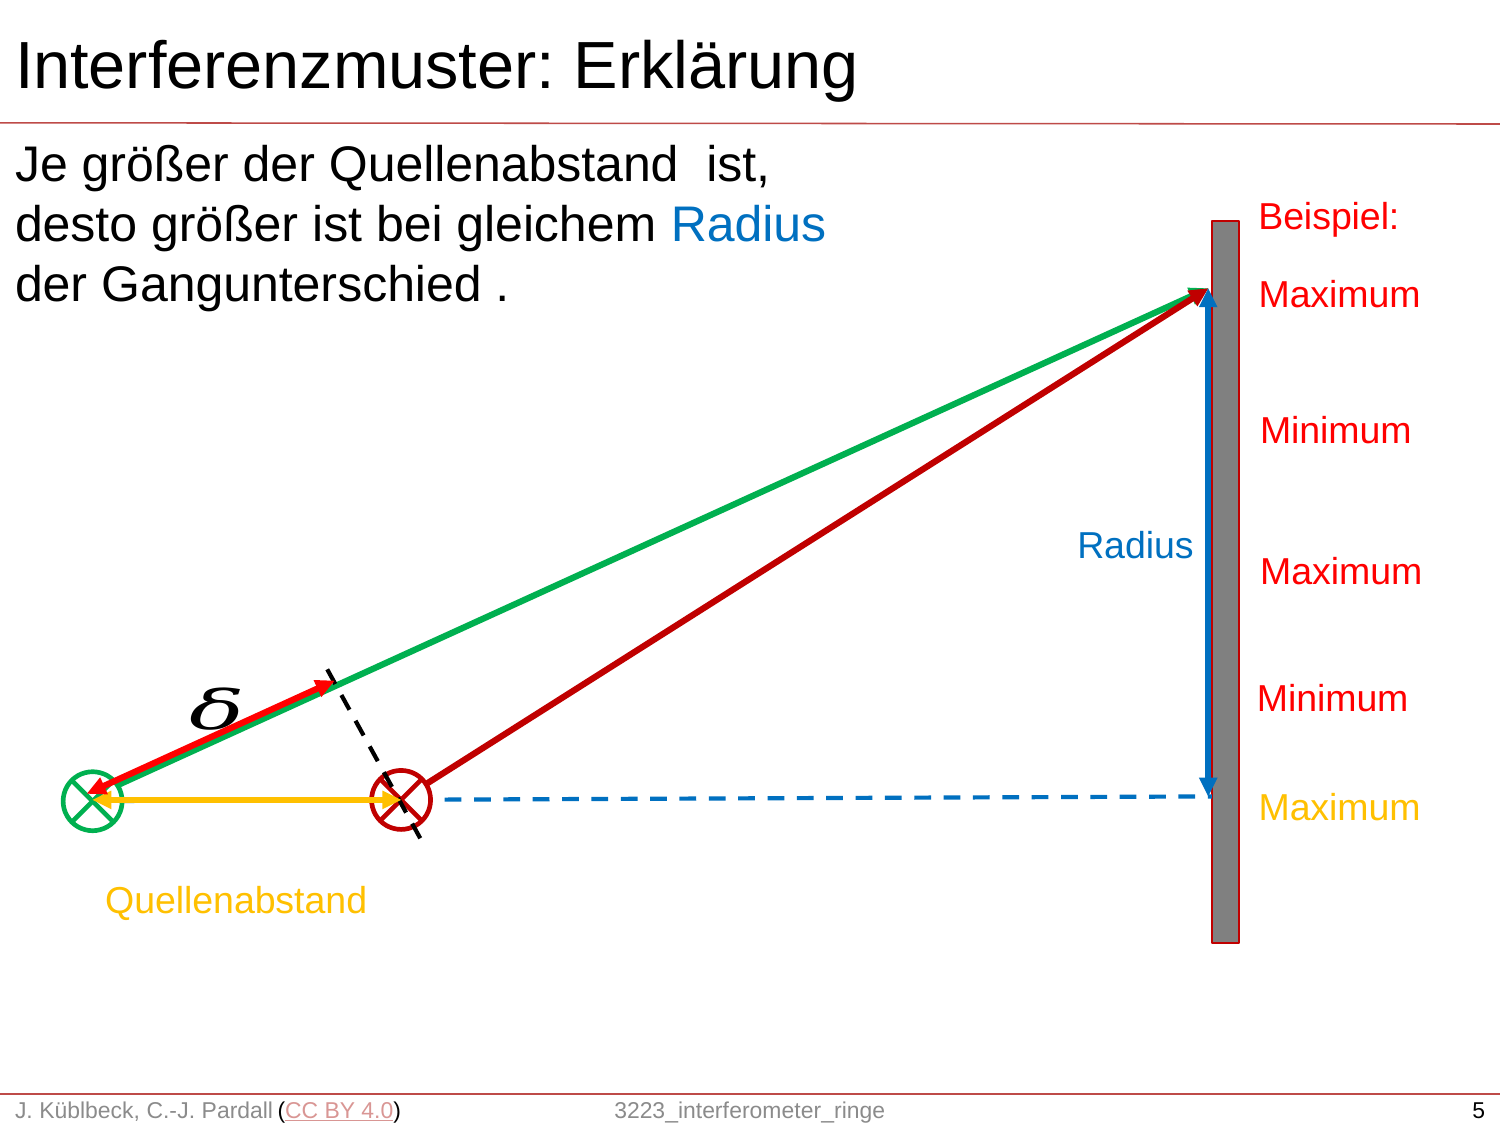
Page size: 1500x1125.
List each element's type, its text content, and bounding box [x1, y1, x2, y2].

slide_number J. Küblbeck, C.-J. Pardall [0, 1094, 350, 1125]
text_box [1240, 184, 1439, 837]
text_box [62, 220, 1240, 944]
footer 3223_interferometer_ringe [512, 1094, 988, 1125]
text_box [86, 669, 427, 931]
title Interferenzmuster: Erklärung [0, 0, 1500, 123]
